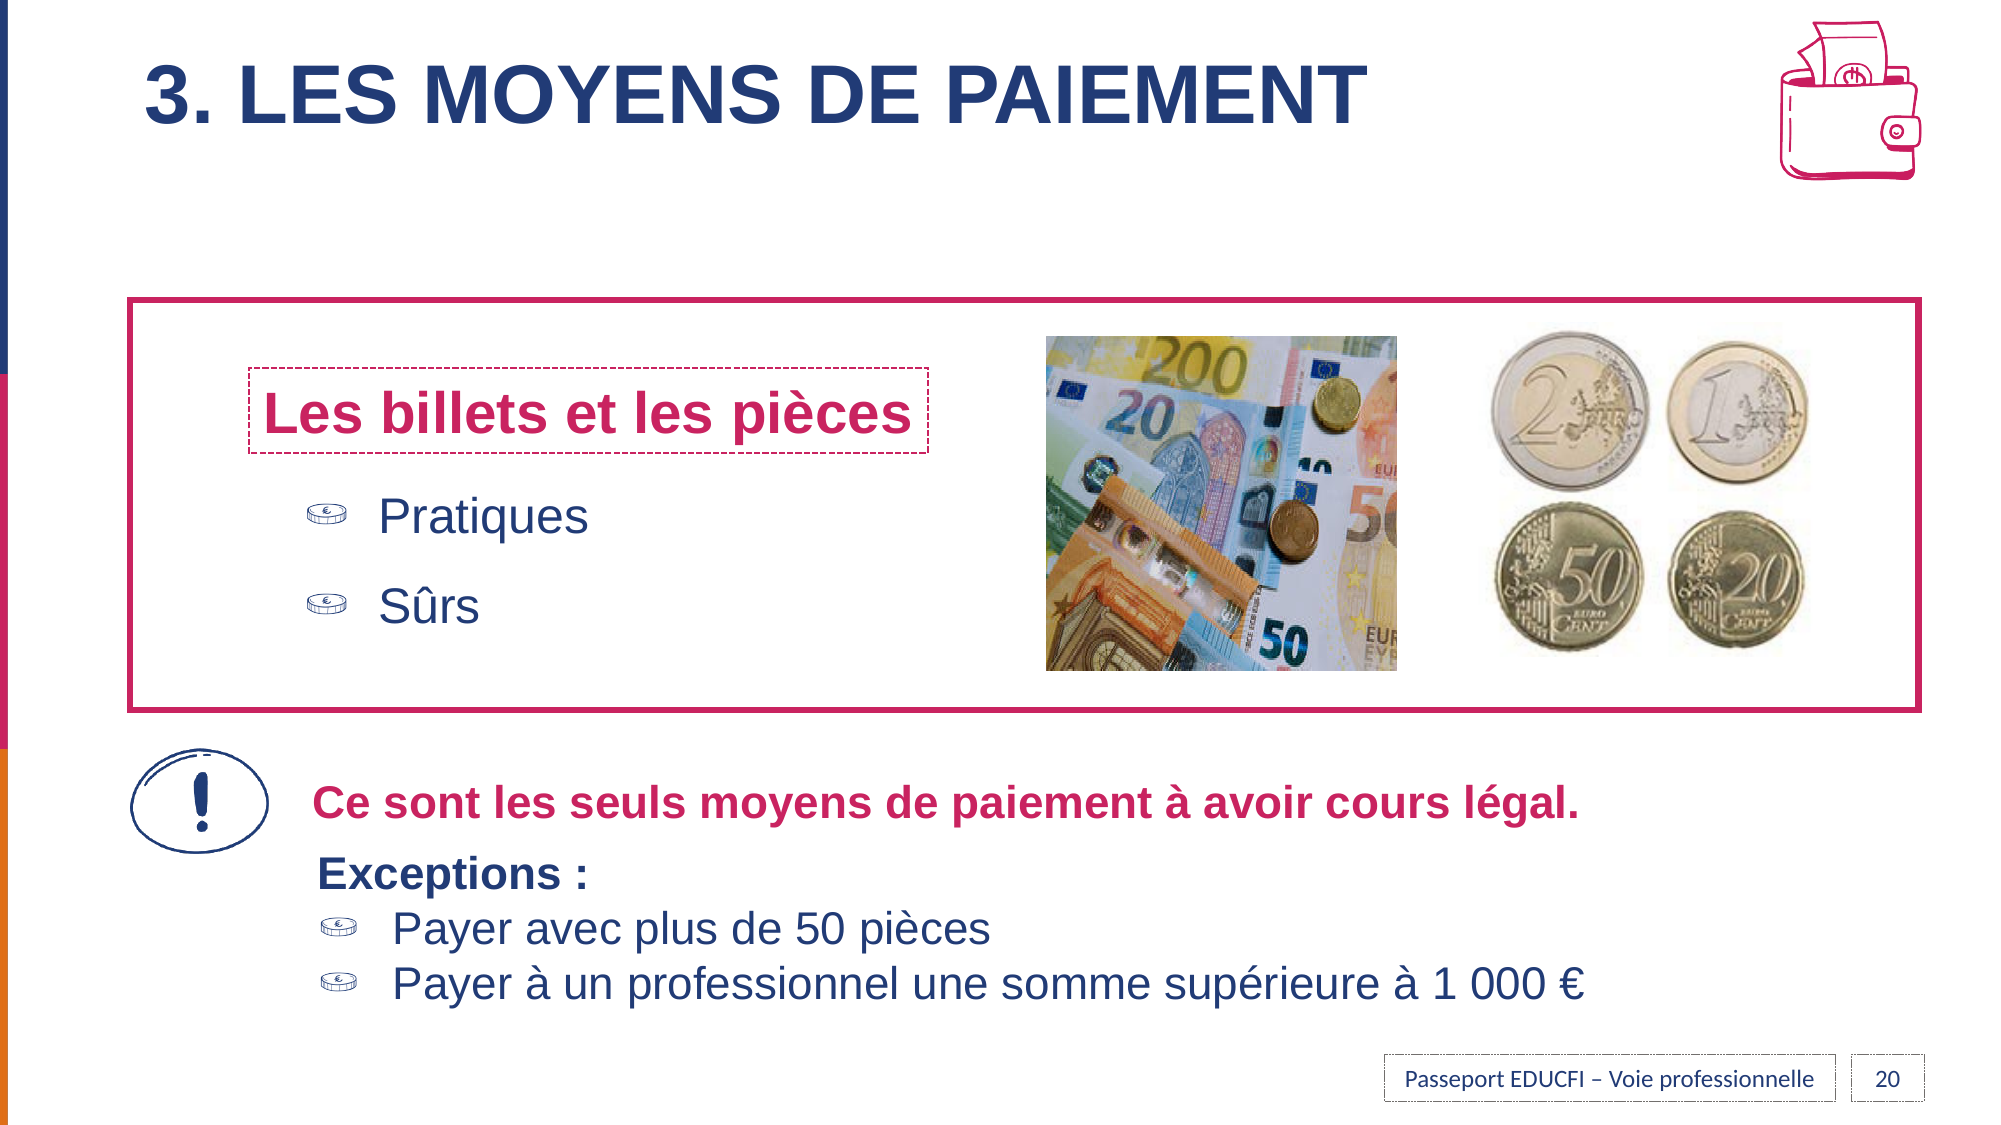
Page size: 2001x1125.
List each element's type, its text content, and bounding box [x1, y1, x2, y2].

text_box 3. LES MOYENS DE PAIEMENT [130, 44, 1761, 150]
picture [1761, 11, 1940, 190]
picture [1046, 336, 1397, 671]
picture [317, 961, 358, 1002]
footer Passeport EDUCFI – Voie professionnelle [1384, 1054, 1836, 1102]
text_box Exceptions : Payer avec plus de 50 pièces Payer à un professionnel une somme supérieure à 1 000 € [303, 854, 1614, 1016]
slide_number 20 [1851, 1054, 1925, 1102]
picture [0, 0, 8, 1125]
text_box Les billets et les pièces [248, 367, 928, 453]
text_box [130, 748, 1628, 854]
picture [317, 906, 358, 947]
picture [1478, 322, 1823, 658]
text_box [129, 299, 1920, 711]
